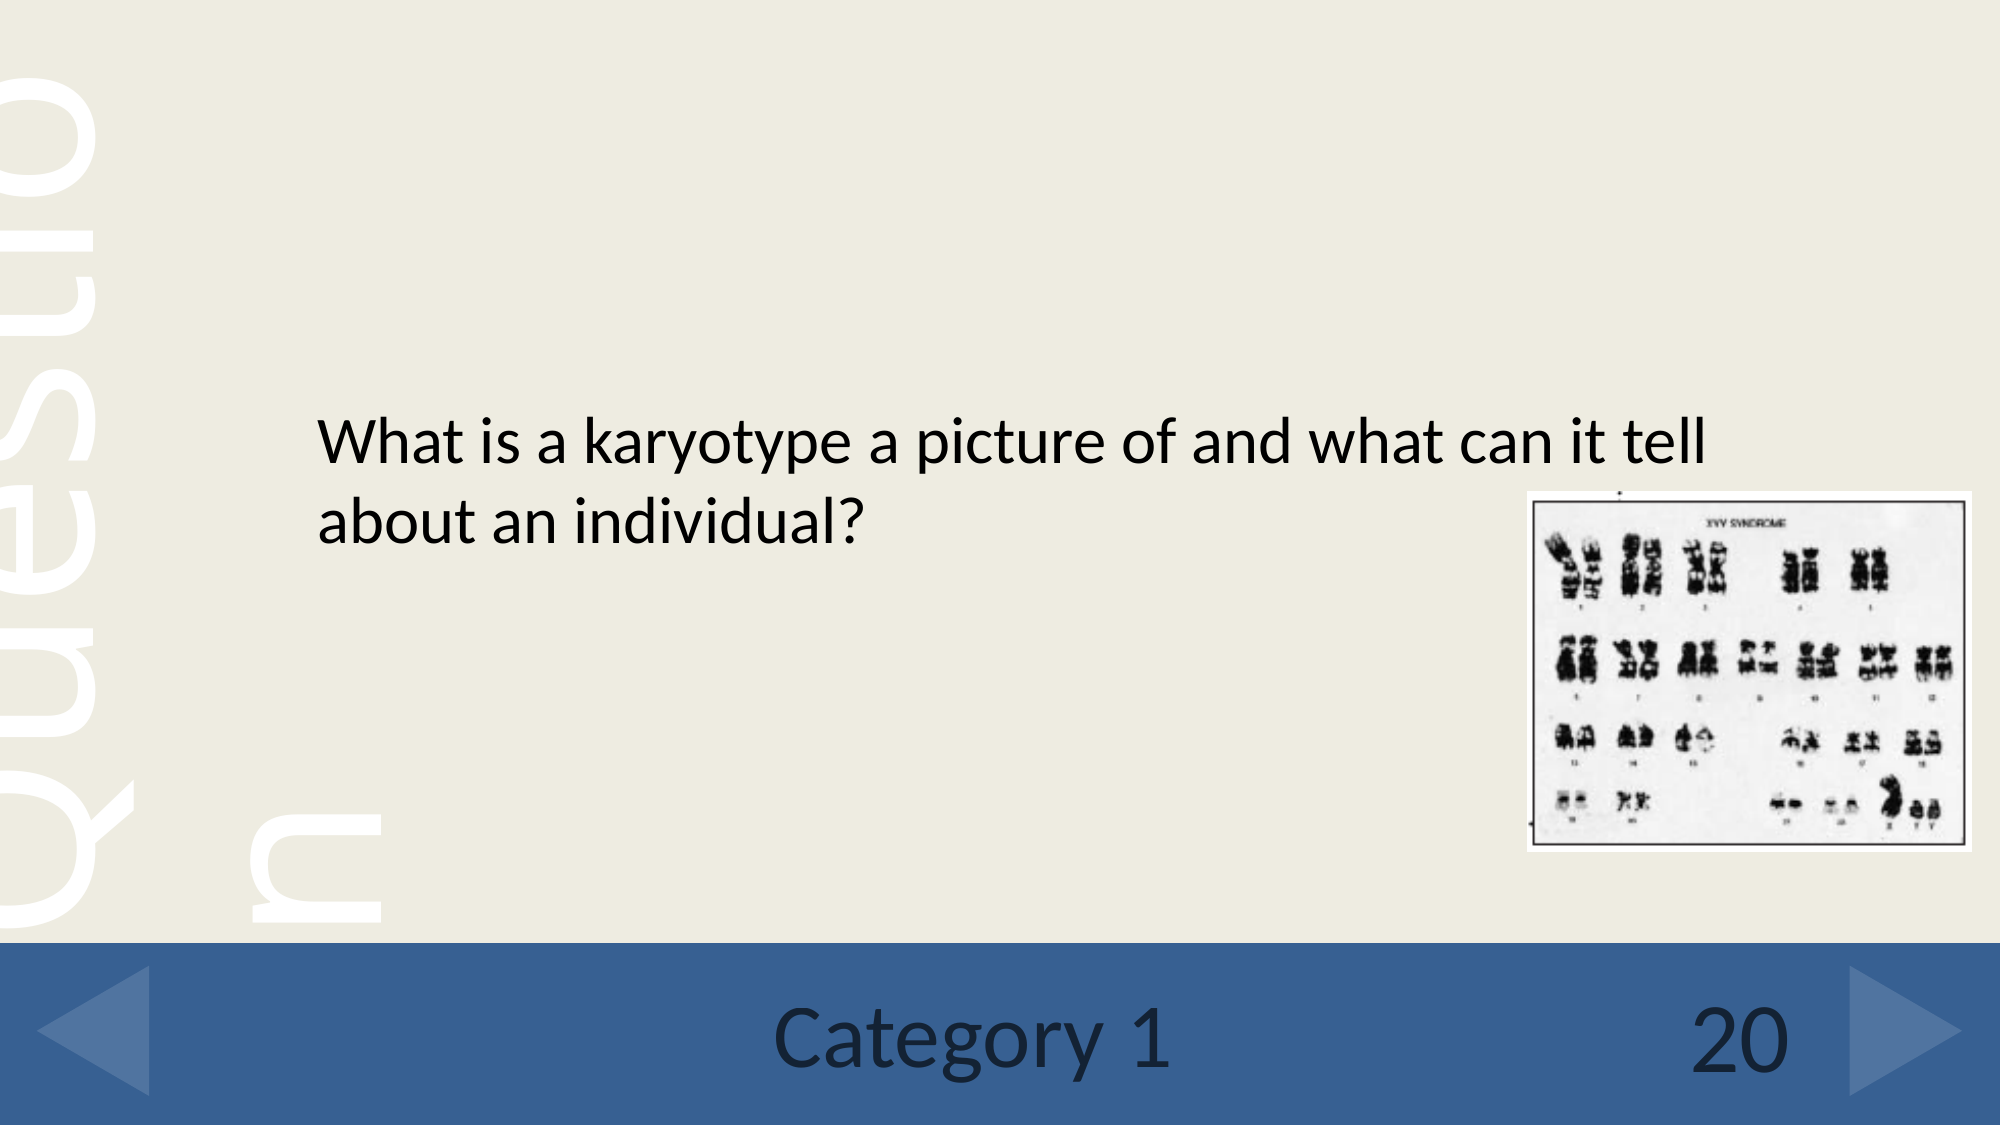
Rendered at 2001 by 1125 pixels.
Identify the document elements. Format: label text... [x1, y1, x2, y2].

title Category 1 [73, 937, 1873, 1125]
picture [1527, 491, 1972, 852]
list What is a karyotype a picture of and what can it tell about an individual? [302, 119, 1893, 835]
